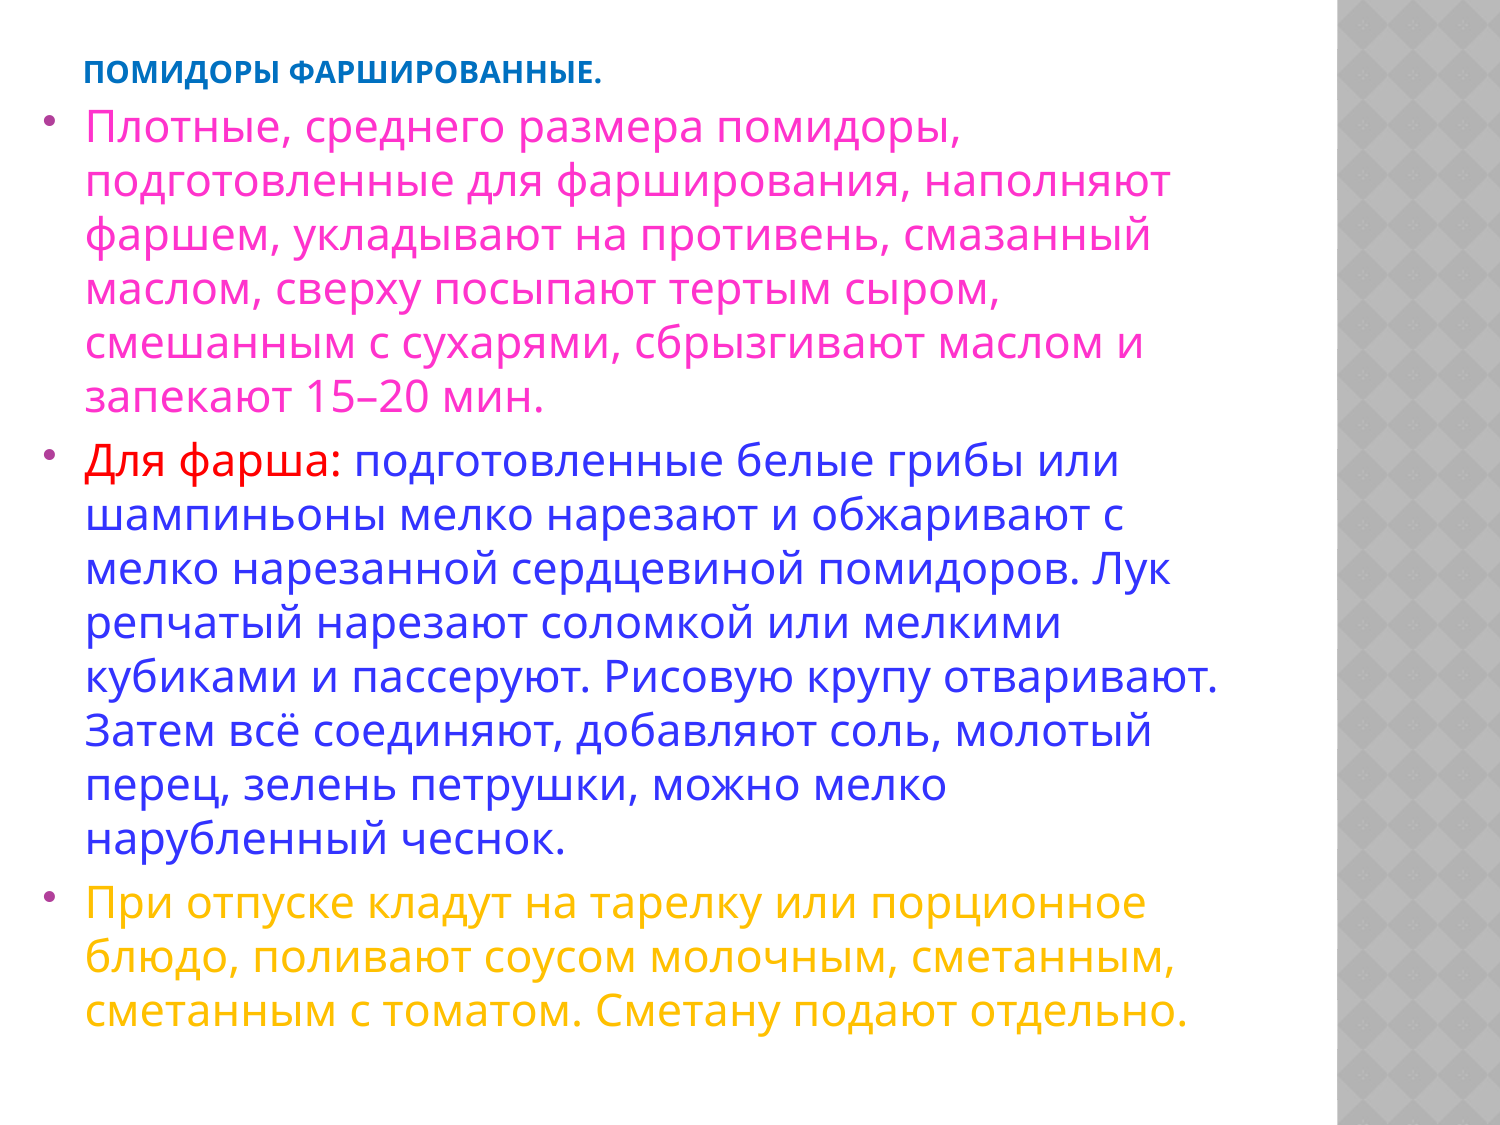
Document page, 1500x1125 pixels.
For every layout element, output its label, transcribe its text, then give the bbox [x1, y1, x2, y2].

list Плотные, среднего размера помидоры, подготовленные для фарширования, наполняют фаршем, укладывают на противень, смазанный маслом, сверху посыпают тертым сыром, смешанным с сухарями, сбрызгивают маслом и запекают 15–20 мин. Для фарша: подготовленные белые грибы или шампиньоны мелко нарезают и обжаривают с мелко нарезанной сердцевиной помидоров. Лук репчатый нарезают соломкой или мелкими кубиками и пассеруют. Рисовую крупу отваривают. Затем всё соединяют, добавляют соль, молотый перец, зелень петрушки, можно мелко нарубленный чеснок. При отпуске кладут на тарелку или порционное блюдо, поливают соусом молочным, сметанным, сметанным с томатом. Сметану подают отдельно. [29, 90, 1263, 1059]
title Помидоры фаршированные. [75, 52, 1263, 90]
